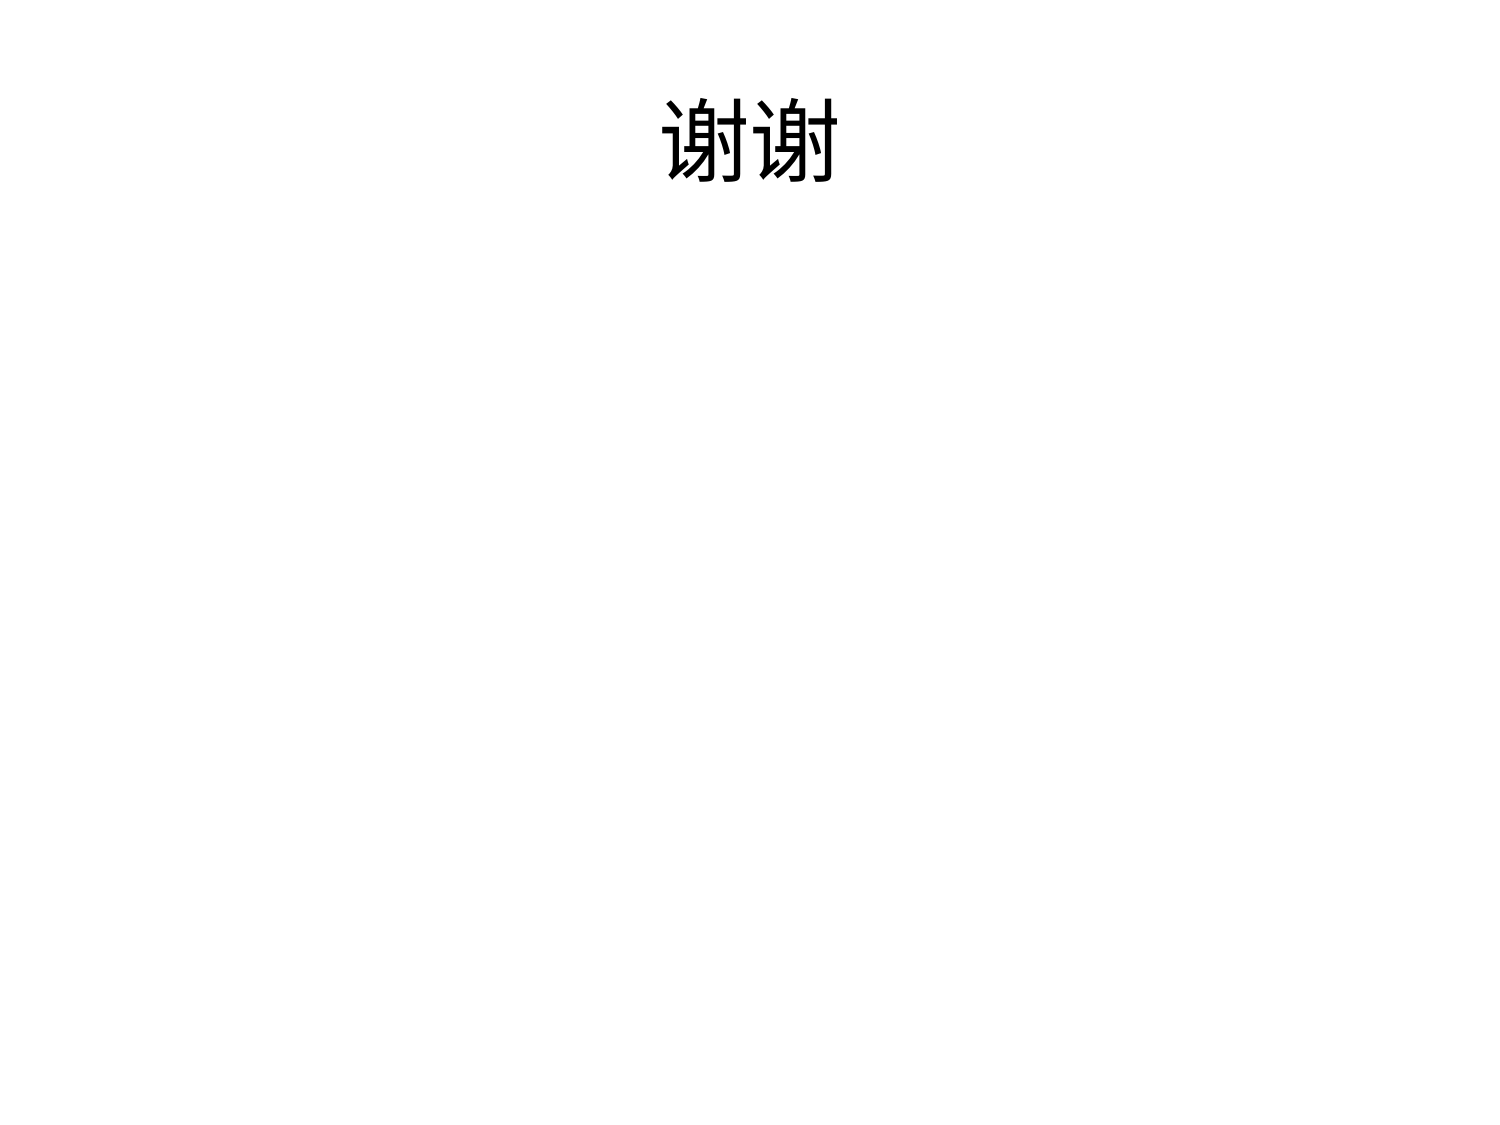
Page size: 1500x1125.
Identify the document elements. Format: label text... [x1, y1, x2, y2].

title 谢谢 [75, 45, 1425, 233]
